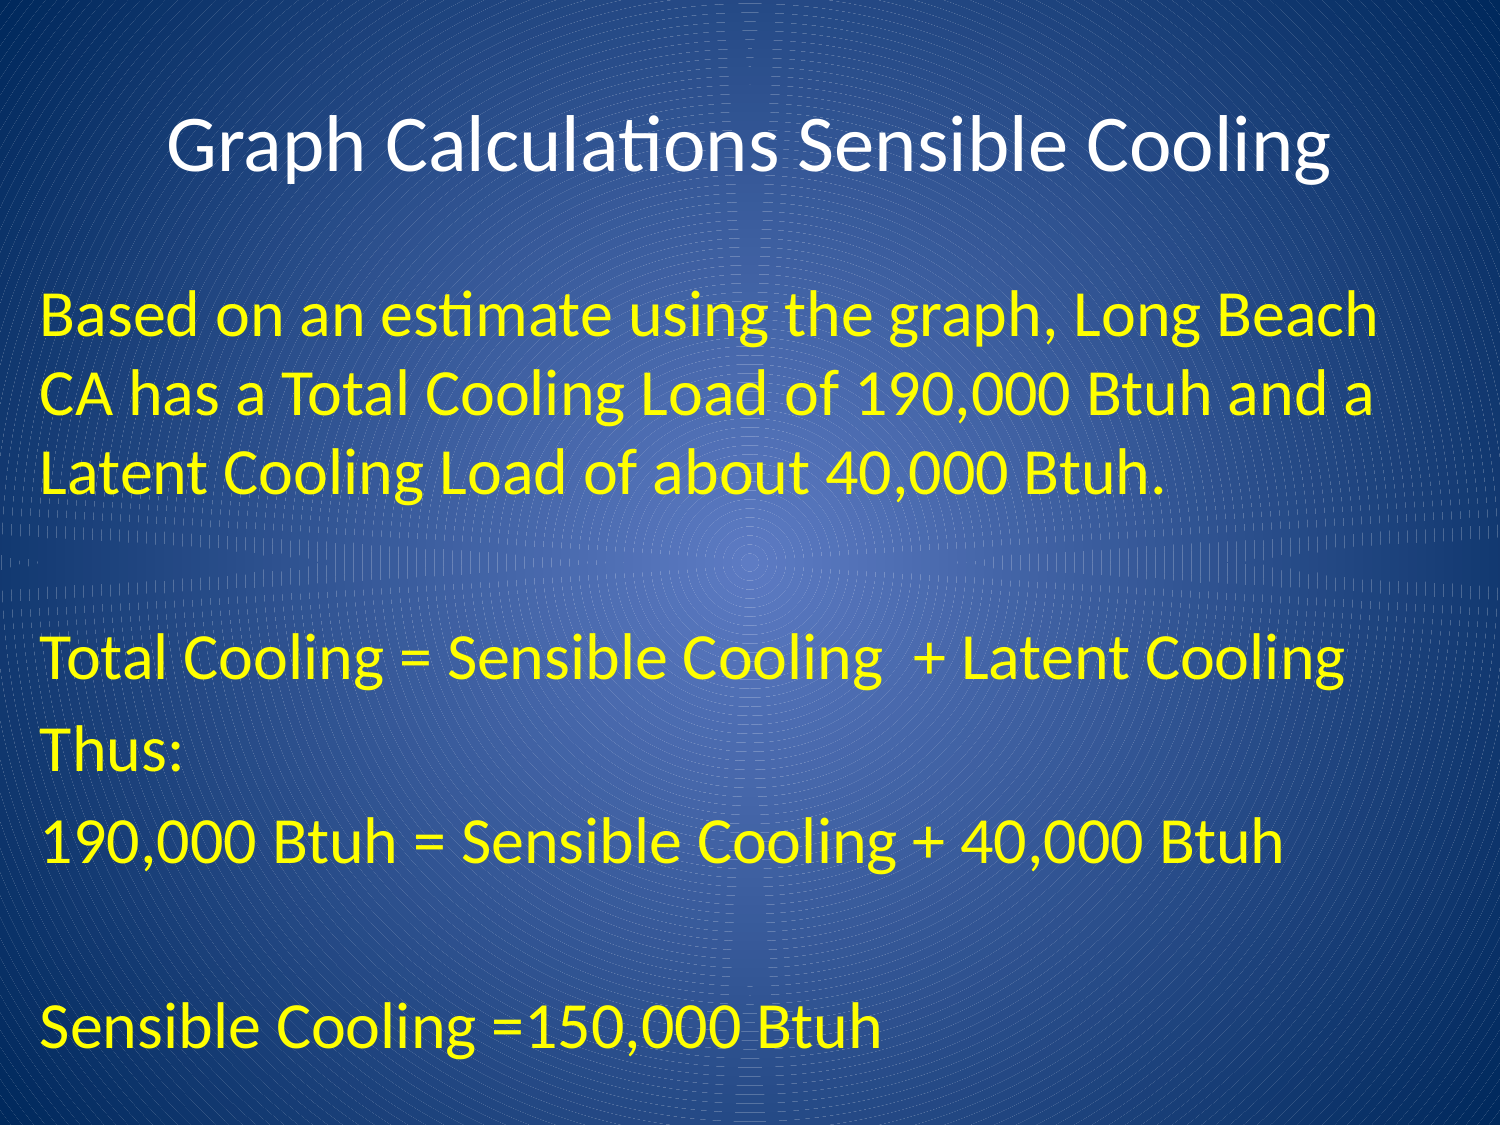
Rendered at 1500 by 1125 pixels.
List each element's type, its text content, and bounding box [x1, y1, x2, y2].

title Graph Calculations Sensible Cooling [75, 45, 1425, 233]
list Based on an estimate using the graph, Long Beach CA has a Total Cooling Load of 190,000 Btuh and a Latent Cooling Load of about 40,000 Btuh. Total Cooling = Sensible Cooling + Latent Cooling Thus: 190,000 Btuh = Sensible Cooling + 40,000 Btuh Sensible Cooling =150,000 Btuh [24, 262, 1475, 1075]
